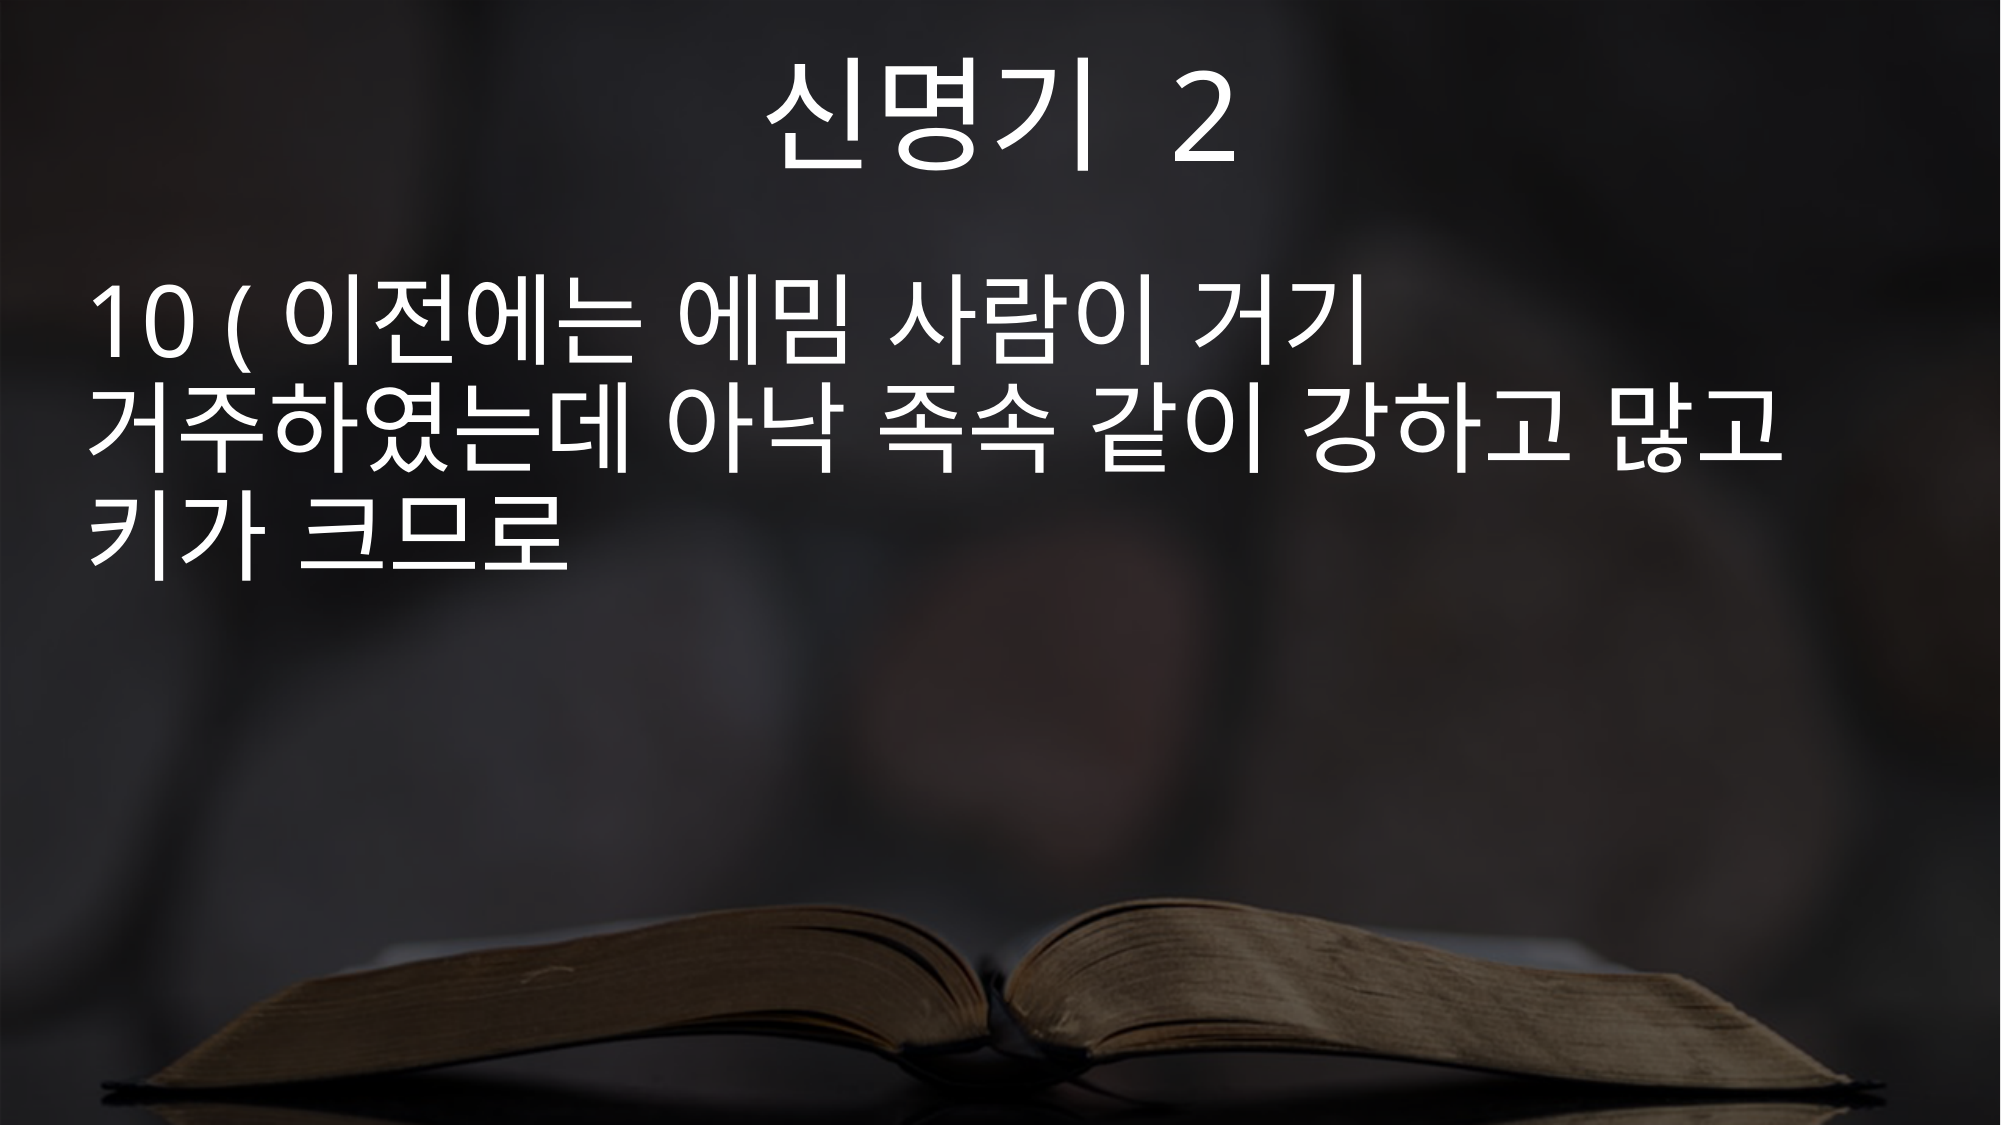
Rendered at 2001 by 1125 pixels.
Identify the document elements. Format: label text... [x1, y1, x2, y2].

list 10 (이전에는 에밈 사람이 거기 거주하였는데 아낙 족속 같이 강하고 많고 키가 크므로 [69, 263, 1953, 423]
picture [0, 0, 2001, 1125]
footer 신명기 2 [0, 32, 2000, 192]
